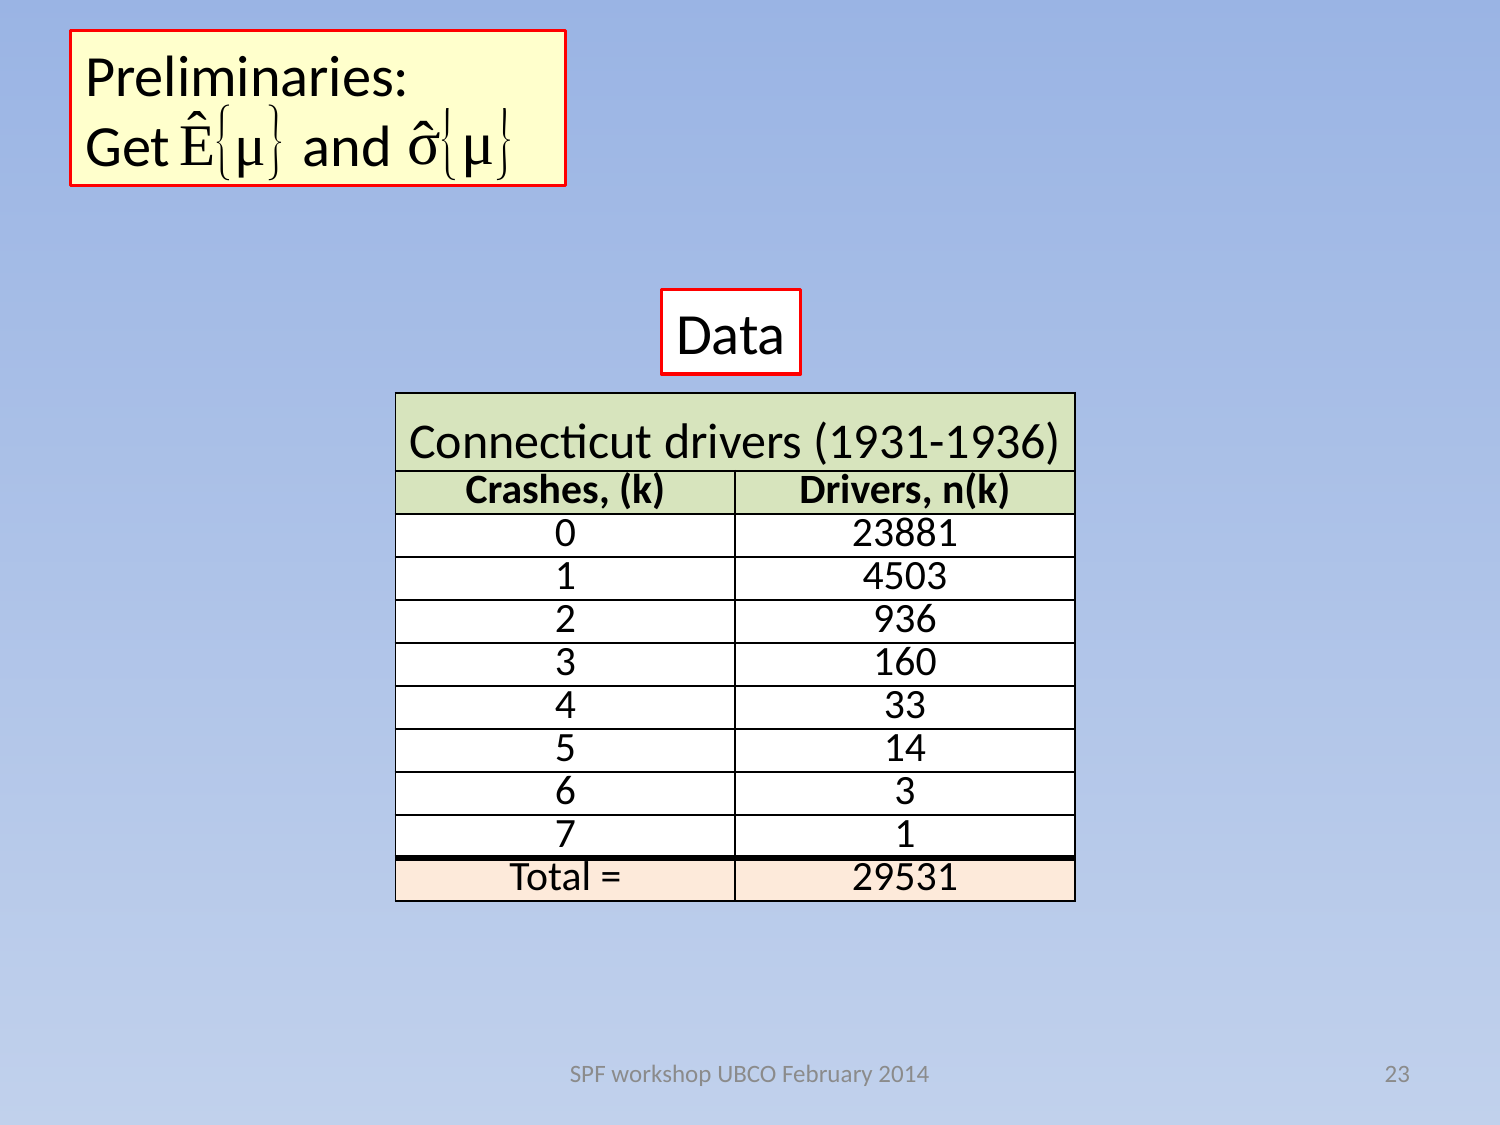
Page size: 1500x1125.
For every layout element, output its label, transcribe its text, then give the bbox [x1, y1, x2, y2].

table_cell 2 [396, 601, 734, 642]
table_cell 4 [396, 687, 734, 728]
table_cell 3 [396, 644, 734, 685]
table_header Connecticut drivers (1931-1936) [396, 394, 1074, 470]
footer SPF workshop UBCO February 2014 [512, 1042, 988, 1103]
table_cell 29531 [736, 861, 1074, 900]
table_cell 936 [736, 601, 1074, 642]
text_box Preliminaries: Get and [70, 30, 566, 186]
table_cell 33 [736, 687, 1074, 728]
table_cell 7 [396, 816, 734, 855]
table_cell 0 [396, 515, 734, 556]
slide_number 23 [1074, 1042, 1425, 1103]
table_cell 6 [396, 773, 734, 814]
table_cell 23881 [736, 515, 1074, 556]
text_box Data [661, 289, 801, 374]
table_cell 14 [736, 730, 1074, 771]
table_cell 5 [396, 730, 734, 771]
table_cell 160 [736, 644, 1074, 685]
table_cell 3 [736, 773, 1074, 814]
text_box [173, 102, 293, 187]
table_cell 4503 [736, 558, 1074, 599]
table_cell 1 [736, 816, 1074, 855]
table_cell Drivers, n(k) [736, 472, 1074, 513]
table_cell 1 [396, 558, 734, 599]
table_cell Crashes, (k) [396, 472, 734, 513]
table_cell Total = [396, 861, 734, 900]
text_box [737, 536, 763, 589]
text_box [402, 107, 522, 187]
